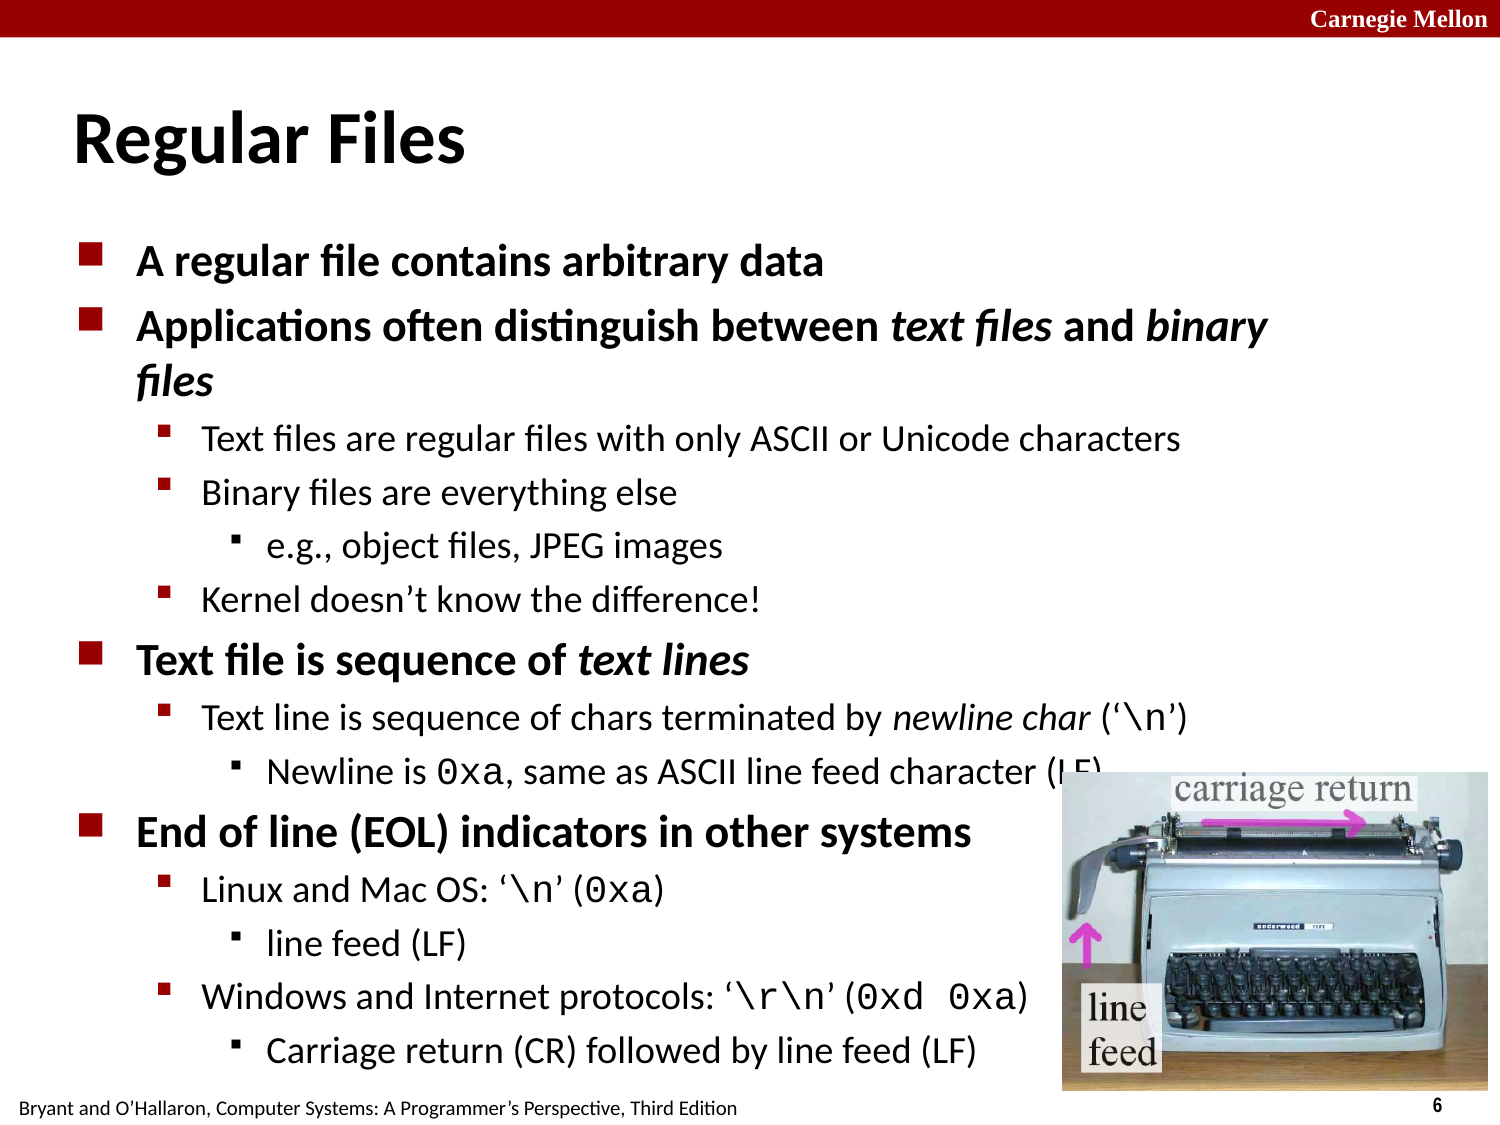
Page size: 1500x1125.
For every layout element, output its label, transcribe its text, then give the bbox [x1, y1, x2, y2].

title Regular Files [58, 71, 1305, 197]
picture [1062, 771, 1488, 1092]
list A regular file contains arbitrary data Applications often distinguish between text files and binary files Text files are regular files with only ASCII or Unicode characters Binary files are everything else e.g., object files, JPEG images Kernel doesn’t know the difference! Text file is sequence of text lines Text line is sequence of chars terminated by newline char (‘\n’) Newline is 0xa, same as ASCII line feed character (LF) End of line (EOL) indicators in other systems Linux and Mac OS: ‘\n’ (0xa) line feed (LF) Windows and Internet protocols: ‘\r\n’ (0xd 0xa) Carriage return (CR) followed by line feed (LF) [64, 223, 1361, 1088]
